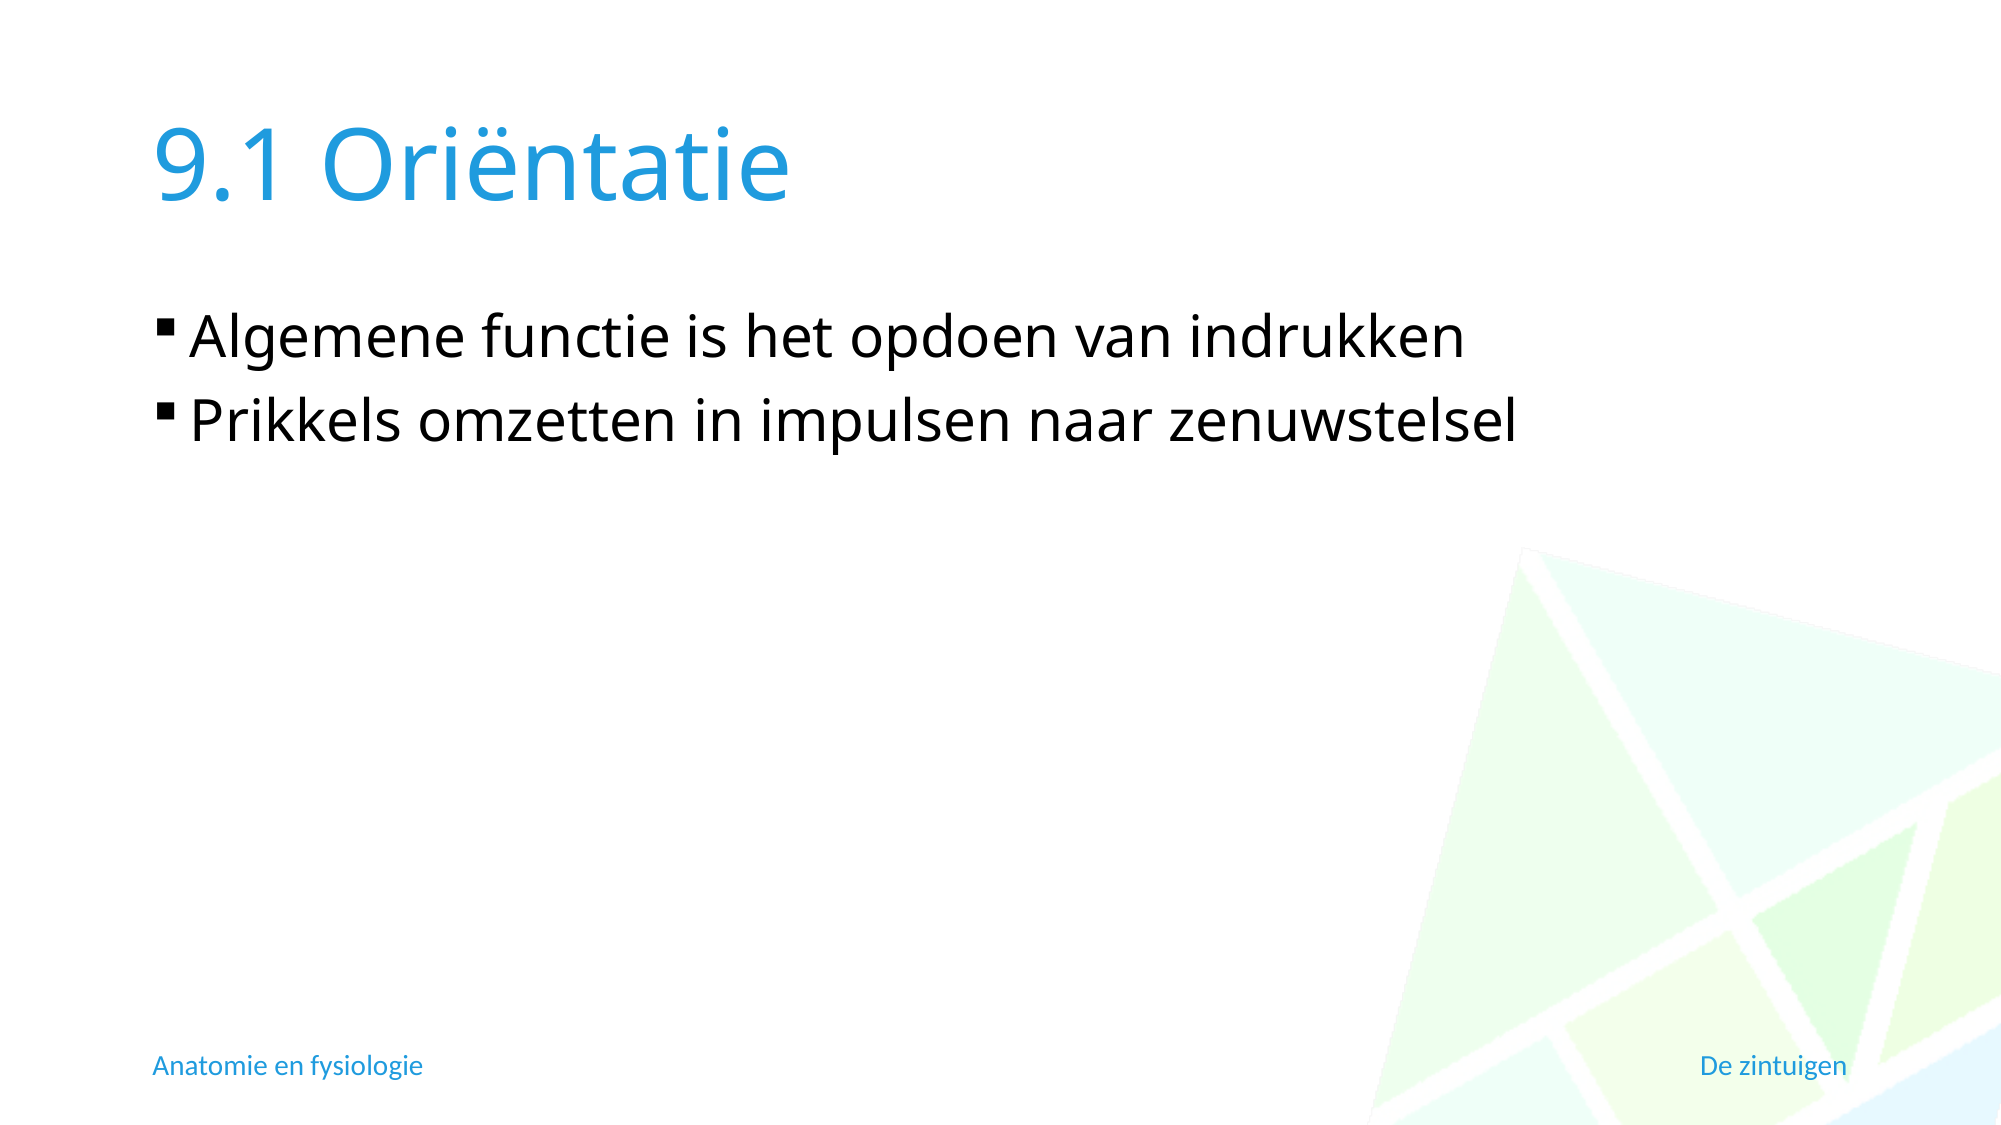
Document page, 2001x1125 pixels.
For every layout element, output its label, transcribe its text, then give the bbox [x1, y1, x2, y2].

title 9.1 Oriëntatie [137, 59, 1863, 278]
list Anatomie en fysiologie [137, 1042, 588, 1103]
list Algemene functie is het opdoen van indrukken Prikkels omzetten in impulsen naar zenuwstelsel [137, 299, 1863, 1014]
list De zintuigen [1412, 1042, 1863, 1103]
